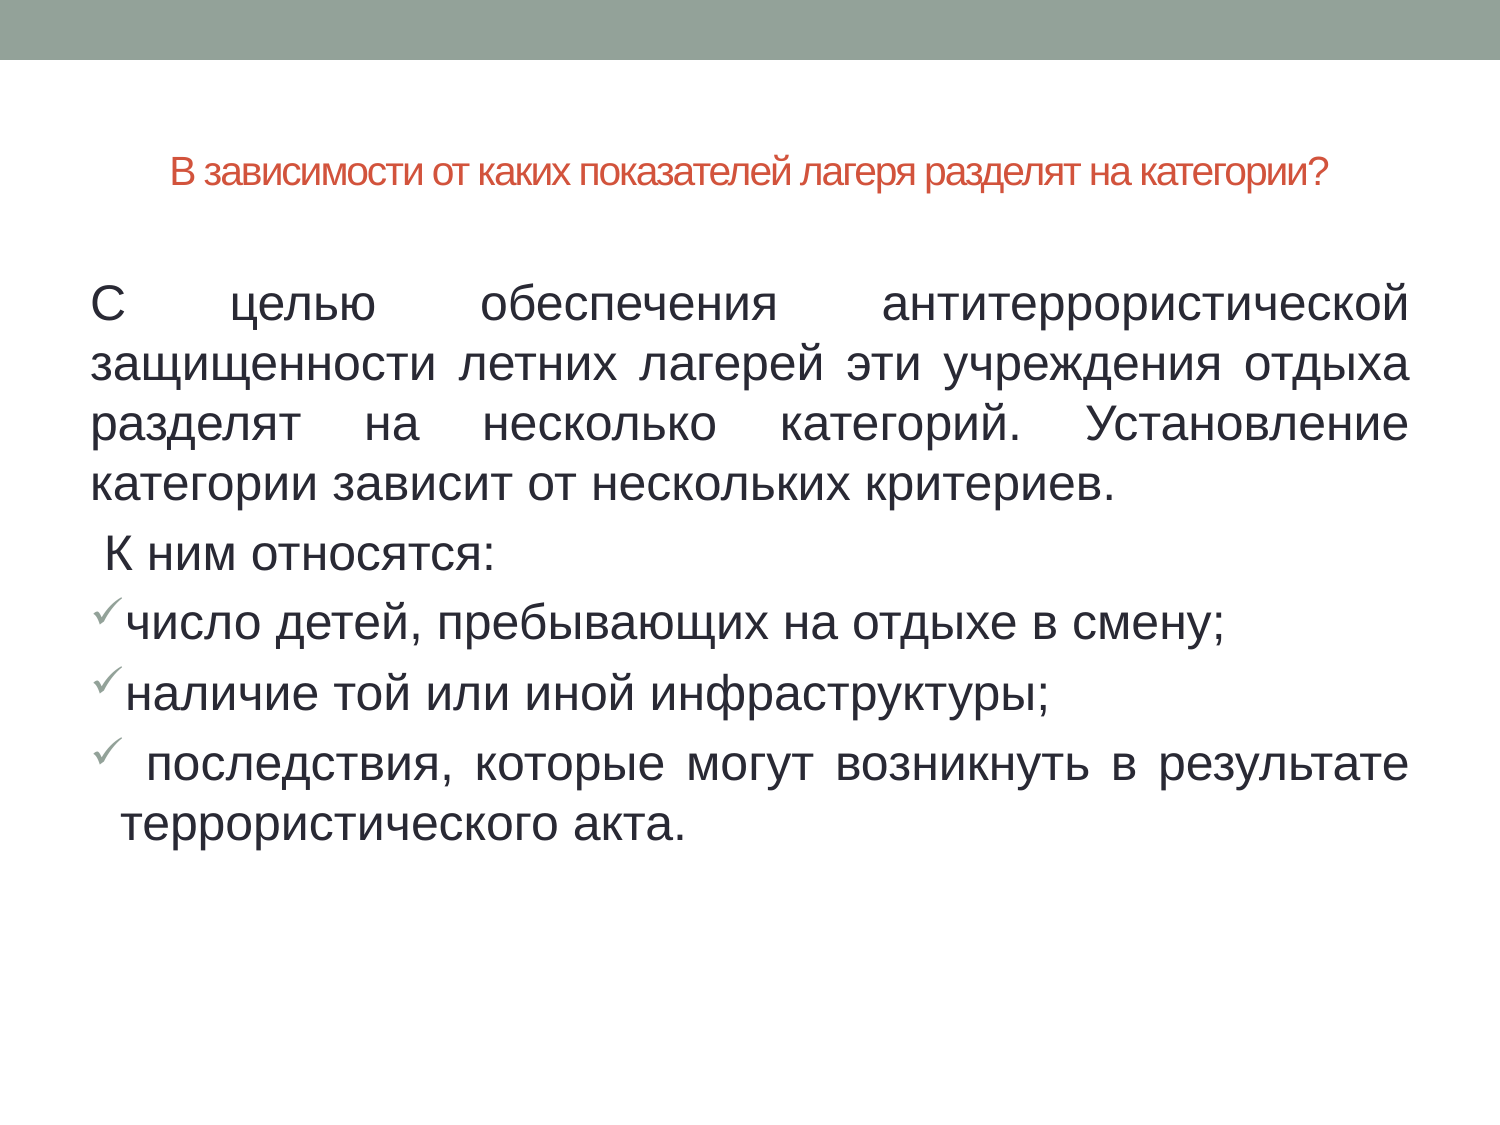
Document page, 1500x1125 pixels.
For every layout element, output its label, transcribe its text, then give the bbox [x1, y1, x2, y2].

list С целью обеспечения антитеррористической защищенности летних лагерей эти учреждения отдыха разделят на несколько категорий. Установление категории зависит от нескольких критериев. К ним относятся: число детей, пребывающих на отдыхе в смену; наличие той или иной инфраструктуры; последствия, которые могут возникнуть в результате террористического акта. [75, 262, 1425, 1063]
title В зависимости от каких показателей лагеря разделят на категории? [75, 87, 1425, 250]
